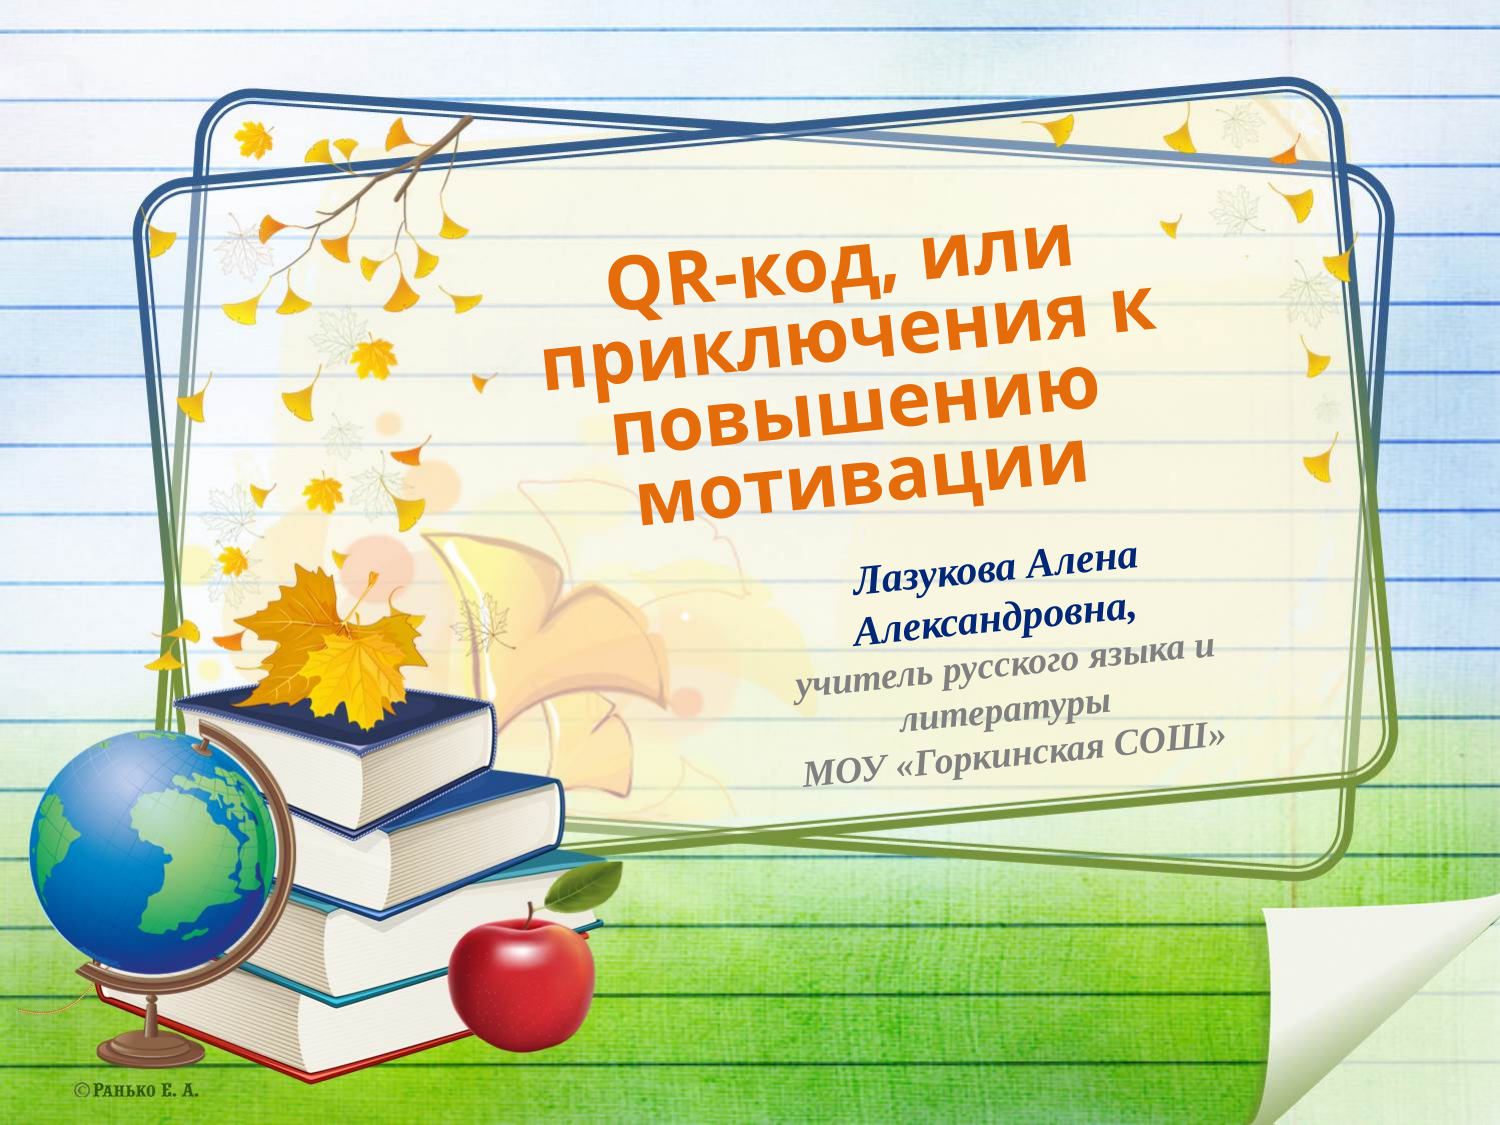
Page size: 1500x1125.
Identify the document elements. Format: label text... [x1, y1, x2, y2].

picture [0, 0, 1500, 1125]
text_box QR-код, или приключения к повышению мотивации [433, 174, 1270, 575]
subtitle Лазукова Алена Александровна, учитель русского языка и литературы МОУ «Горкинская СОШ» [702, 503, 1306, 797]
